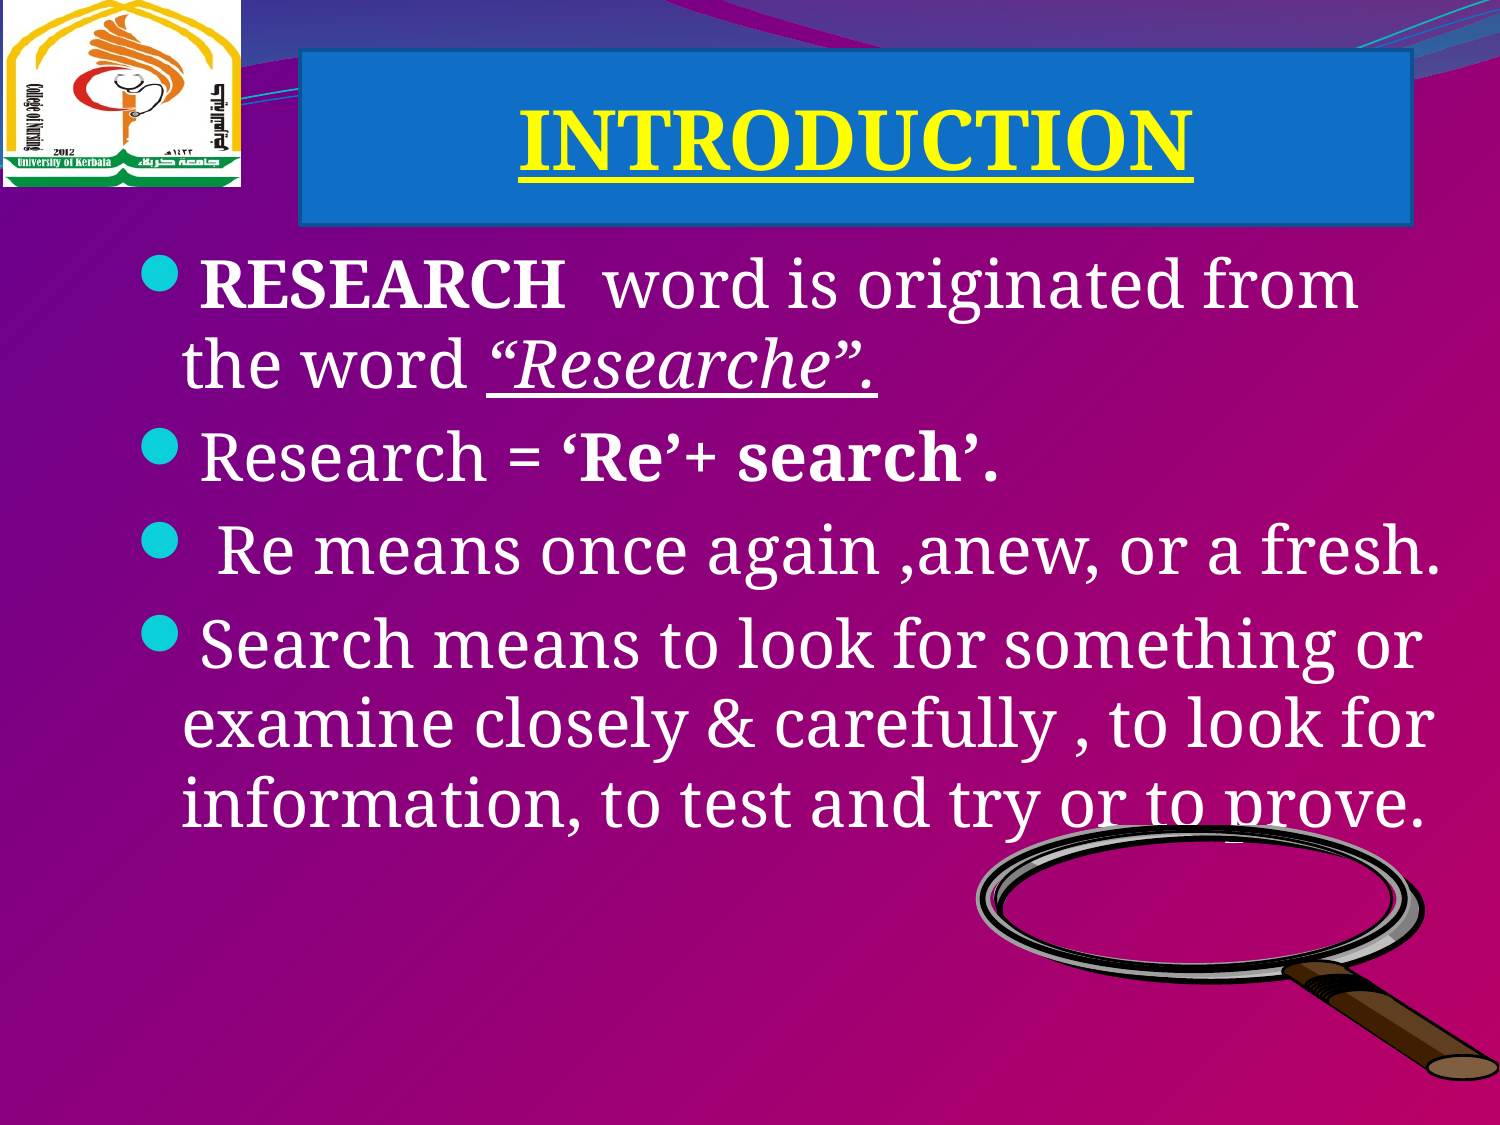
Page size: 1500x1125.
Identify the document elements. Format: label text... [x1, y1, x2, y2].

text_box INTRODUCTION [298, 48, 1414, 227]
list RESEARCH word is originated from the word “Researche”. Research = ‘Re’+ search’. Re means once again ,anew, or a fresh. Search means to look for something or examine closely & carefully , to look for information, to test and try or to prove. [121, 234, 1459, 953]
picture [3, 0, 241, 187]
picture [974, 824, 1500, 1081]
